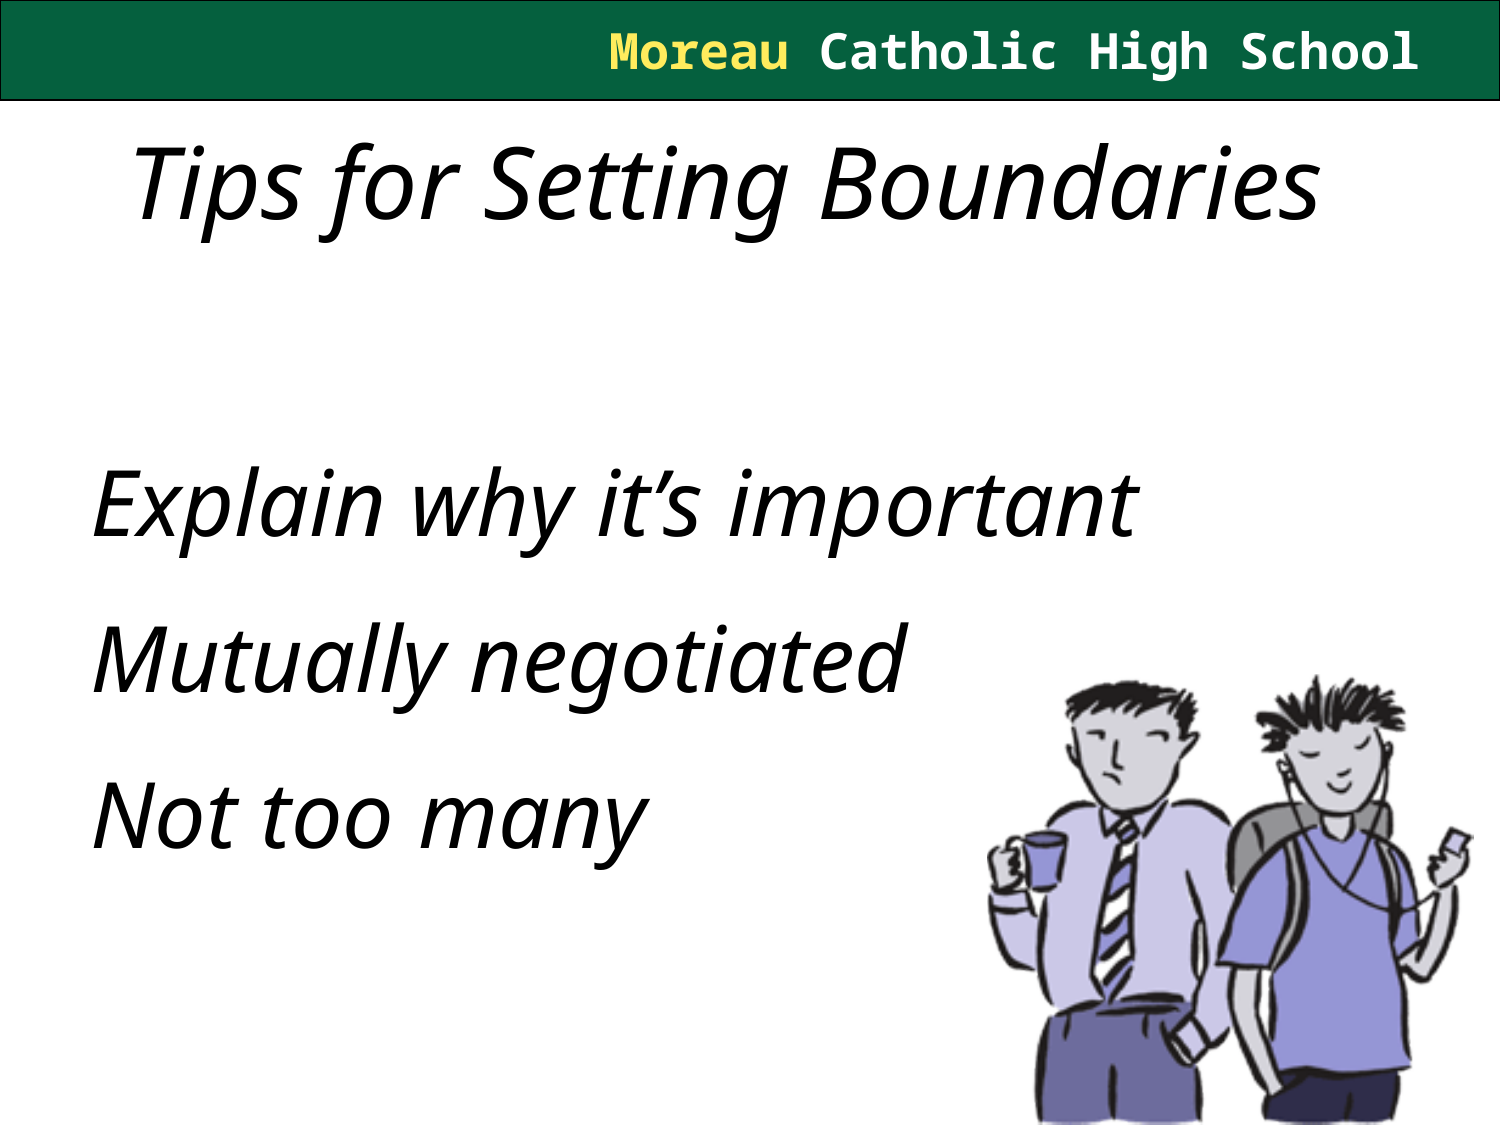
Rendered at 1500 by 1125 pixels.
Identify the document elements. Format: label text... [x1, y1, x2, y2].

text_box Explain why it’s important Mutually negotiated Not too many [75, 437, 1238, 874]
text_box Tips for Setting Boundaries [112, 112, 1438, 248]
picture [987, 674, 1475, 1125]
